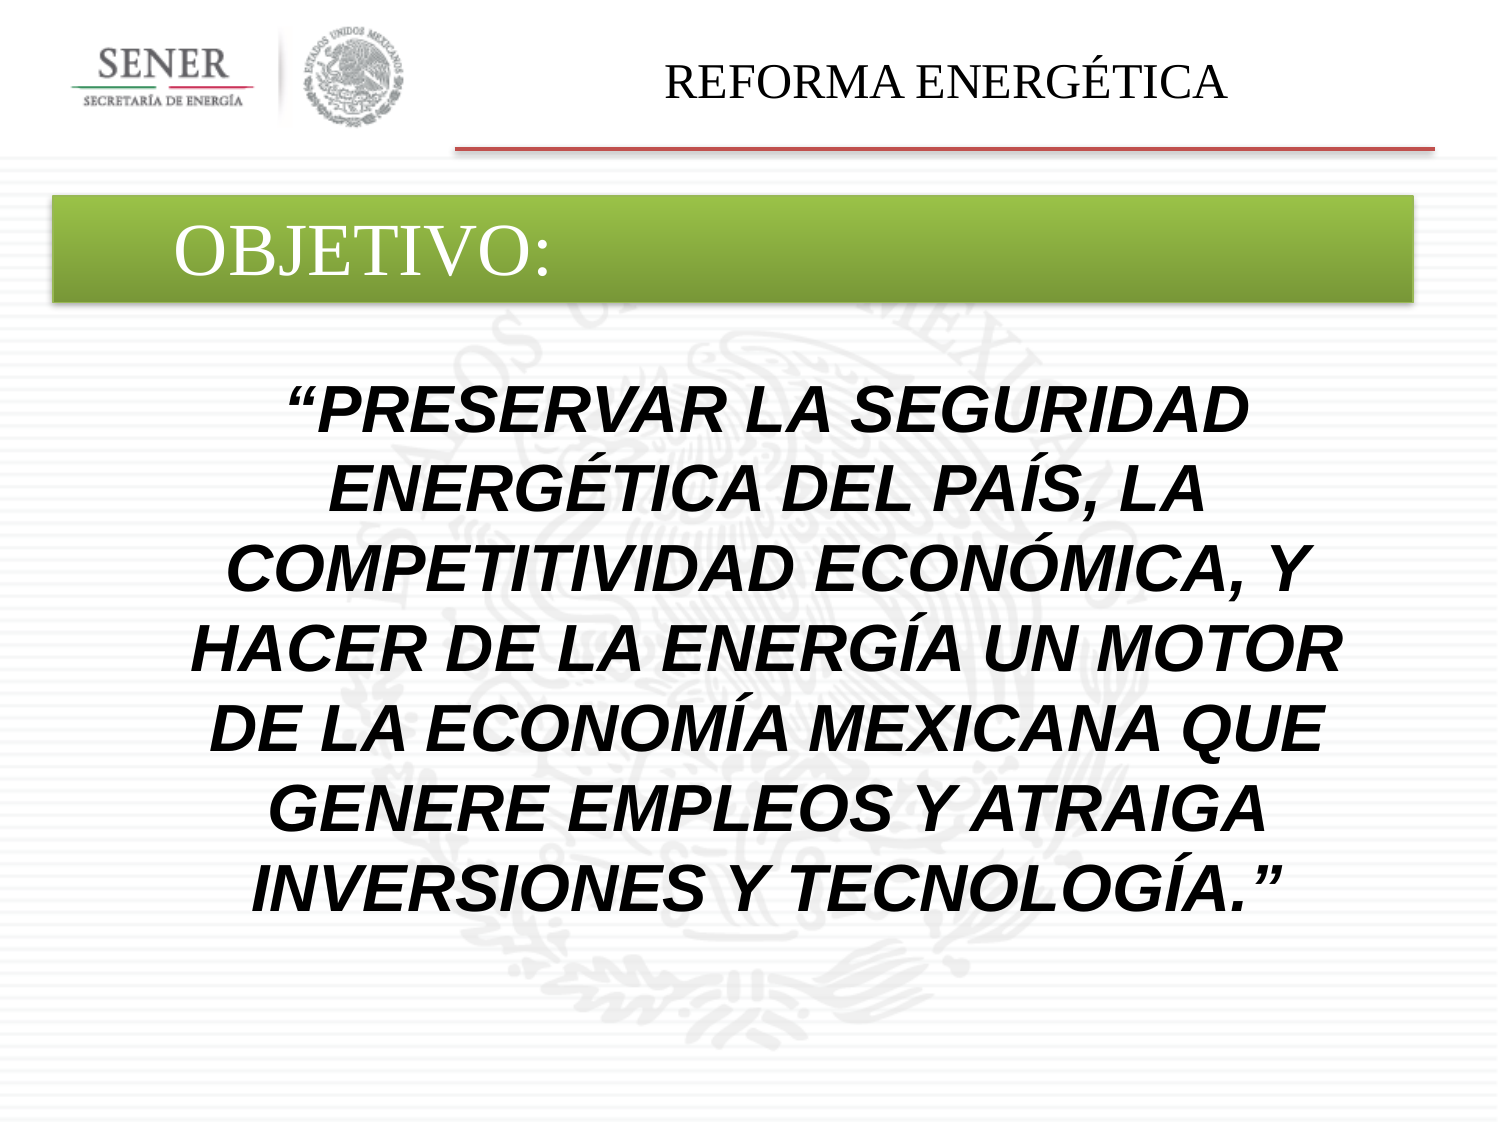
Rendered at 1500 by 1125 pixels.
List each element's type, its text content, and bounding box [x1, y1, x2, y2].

picture [0, 0, 1500, 1122]
title Reforma Energética [407, 0, 1496, 162]
text_box “Preservar la seguridad energética del país, la competitividad económica, y hacer de la energía un motor de la economía mexicana que genere empleos y atraiga inversiones y tecnología.” [135, 357, 1400, 933]
text_box Objetivo: [159, 192, 644, 298]
text_box [52, 195, 1414, 303]
